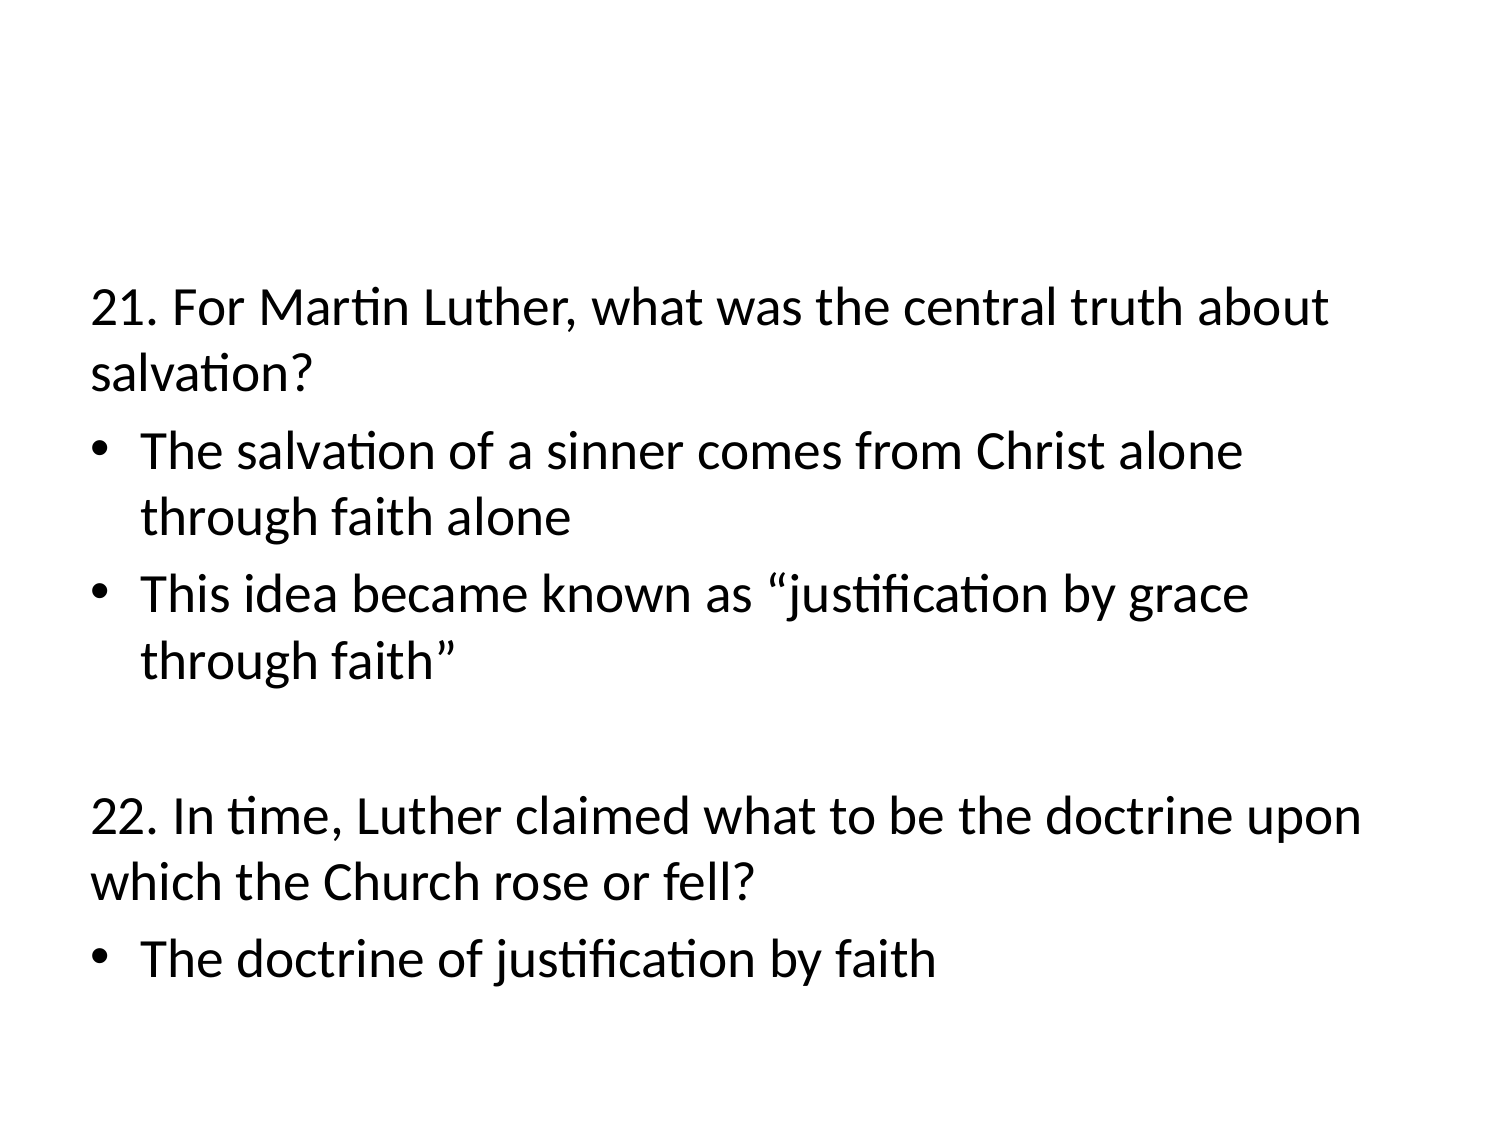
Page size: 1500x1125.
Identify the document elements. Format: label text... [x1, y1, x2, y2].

list 21. For Martin Luther, what was the central truth about salvation? The salvation of a sinner comes from Christ alone through faith alone This idea became known as “justification by grace through faith” 22. In time, Luther claimed what to be the doctrine upon which the Church rose or fell? The doctrine of justification by faith [75, 262, 1425, 1005]
